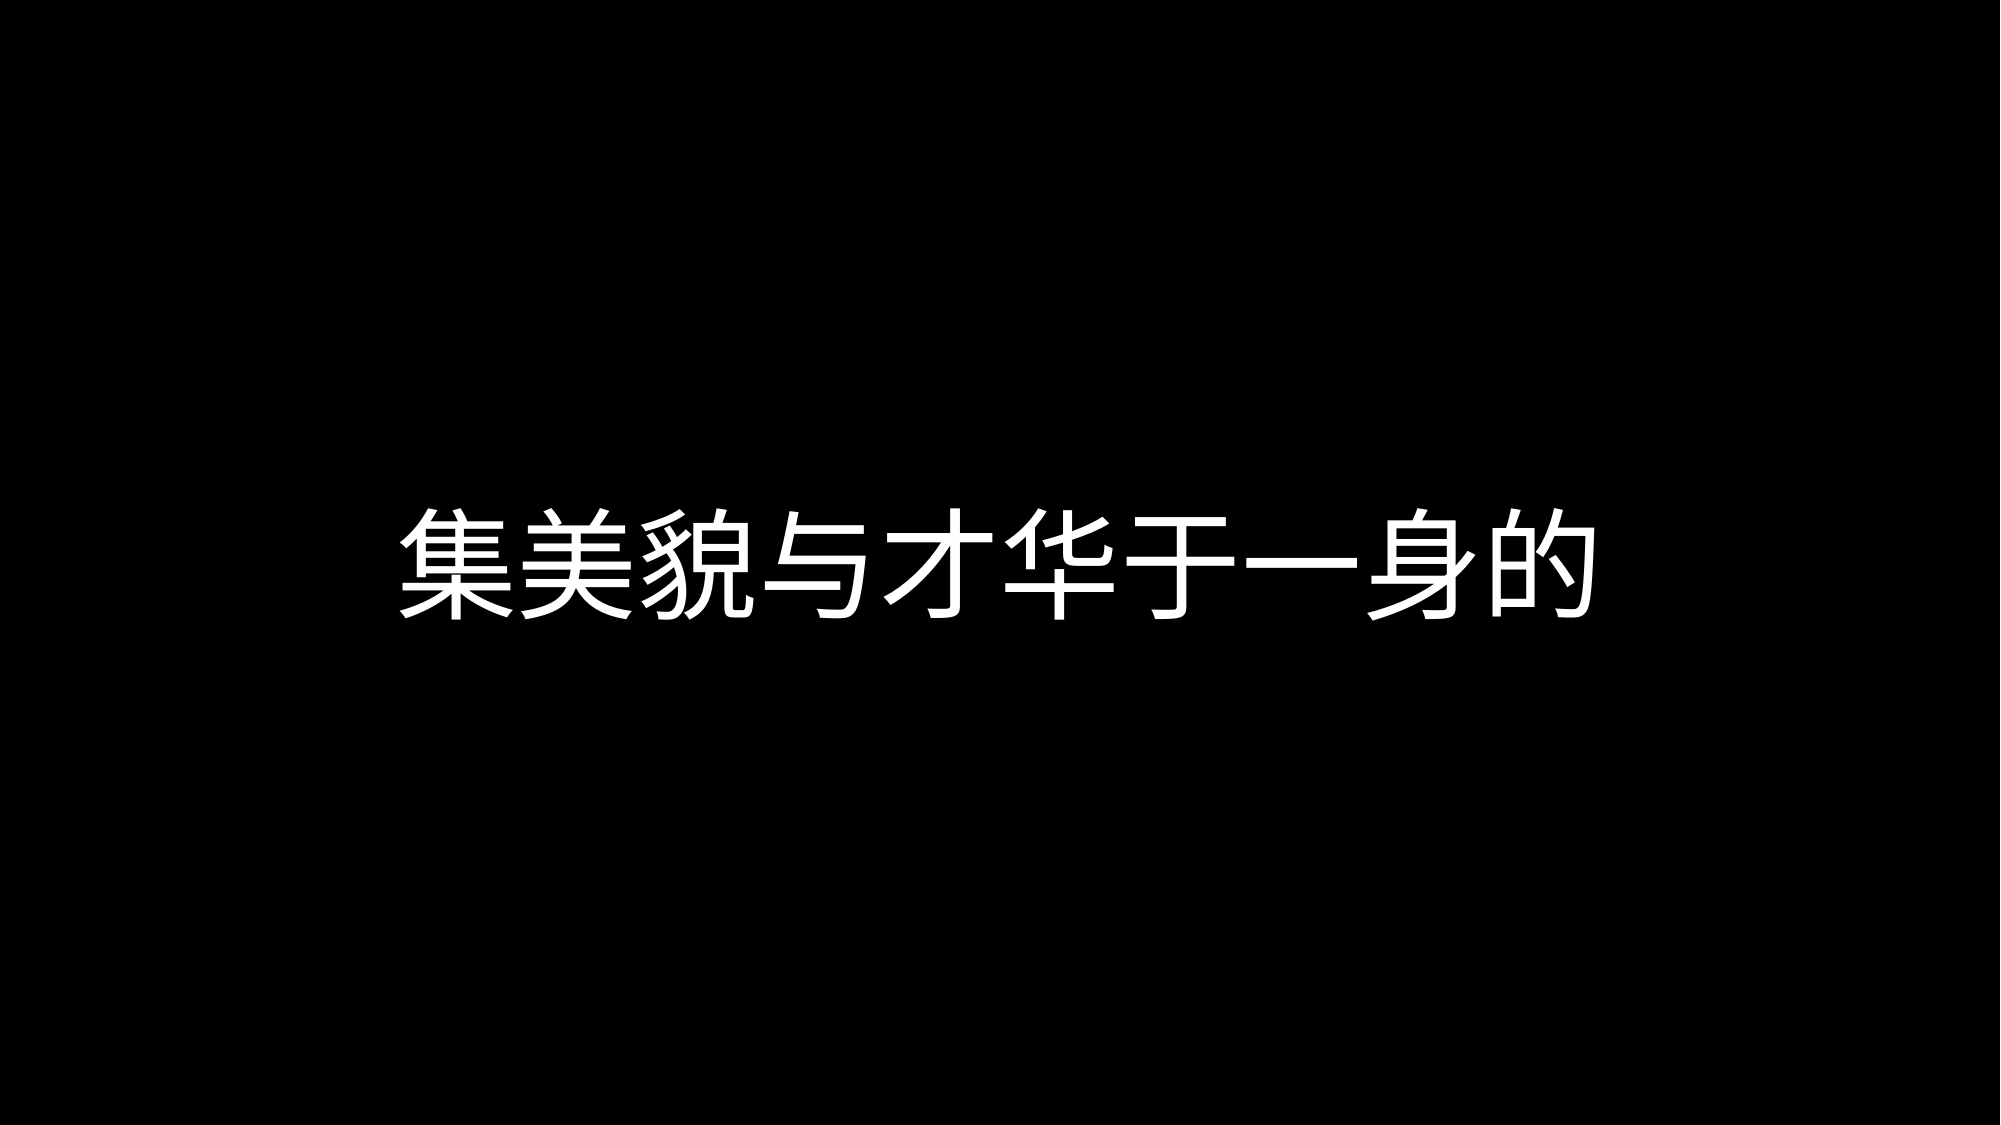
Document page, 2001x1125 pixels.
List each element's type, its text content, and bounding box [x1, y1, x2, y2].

text_box 集美貌与才华于一身的 [335, 481, 1665, 644]
